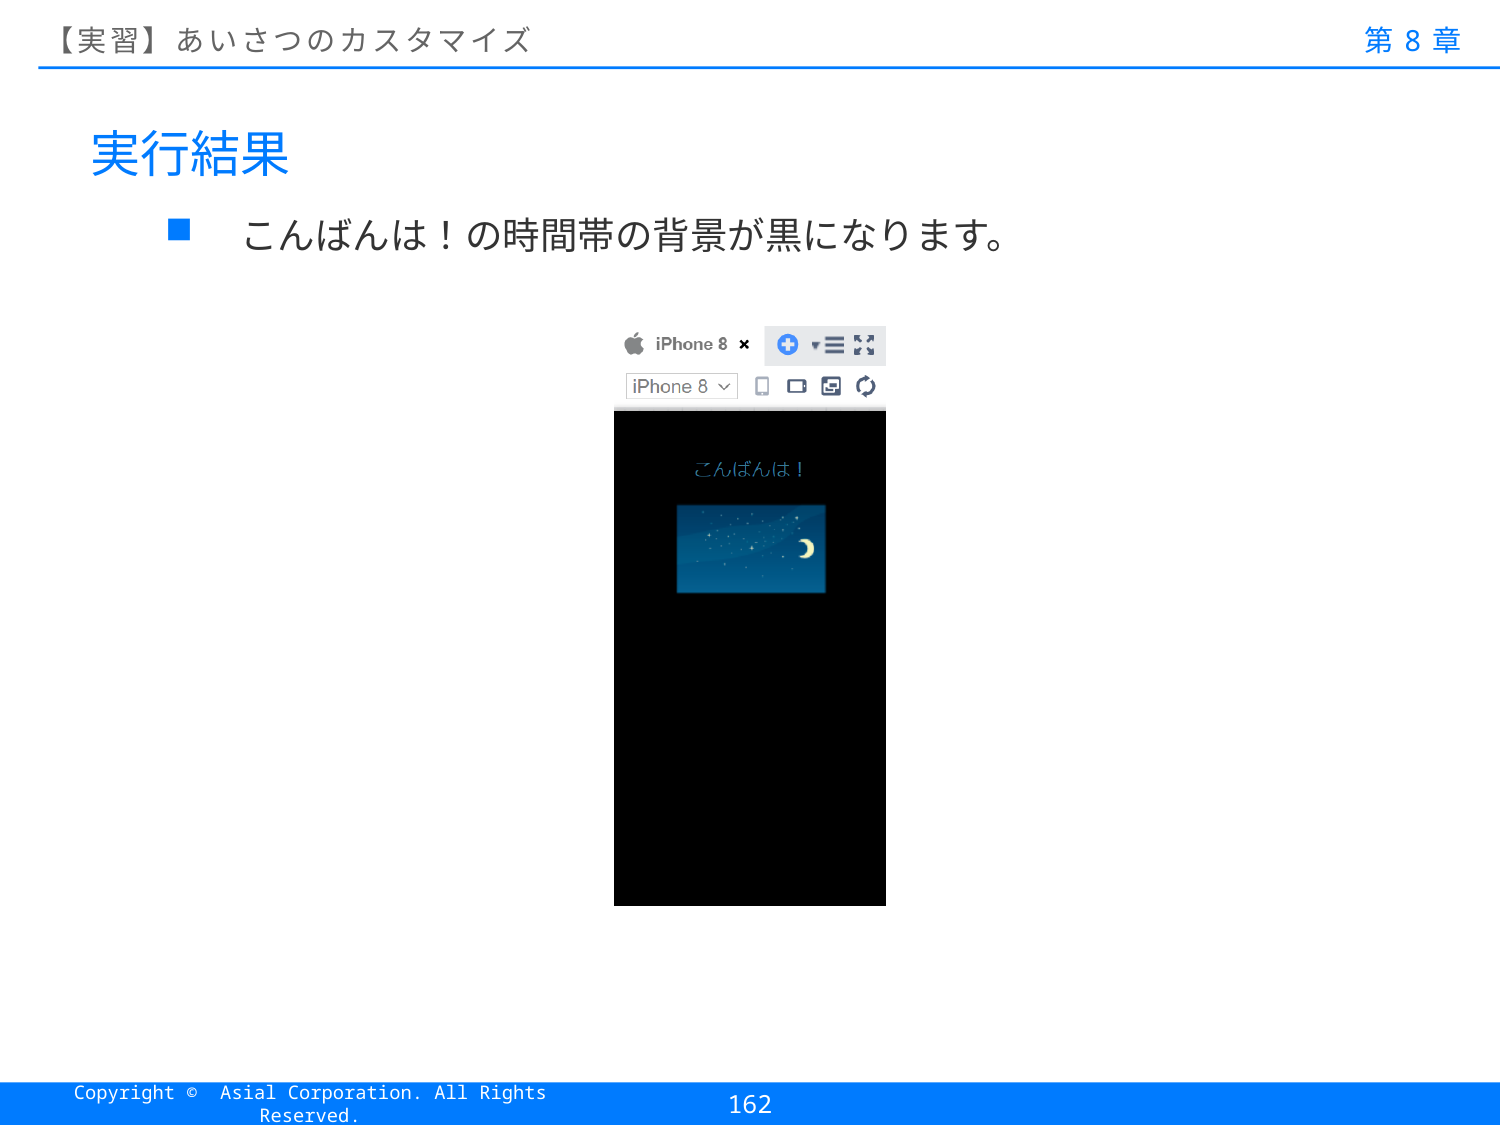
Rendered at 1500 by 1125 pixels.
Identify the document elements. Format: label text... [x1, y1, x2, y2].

list 第8章 [702, 7, 1477, 72]
slide_number 162 [581, 1075, 919, 1125]
picture [613, 325, 887, 906]
list 実行結果 こんばんは！の時間帯の背景が黒になります。 [75, 84, 1425, 988]
title 【実習】あいさつのカスタマイズ [29, 7, 702, 72]
